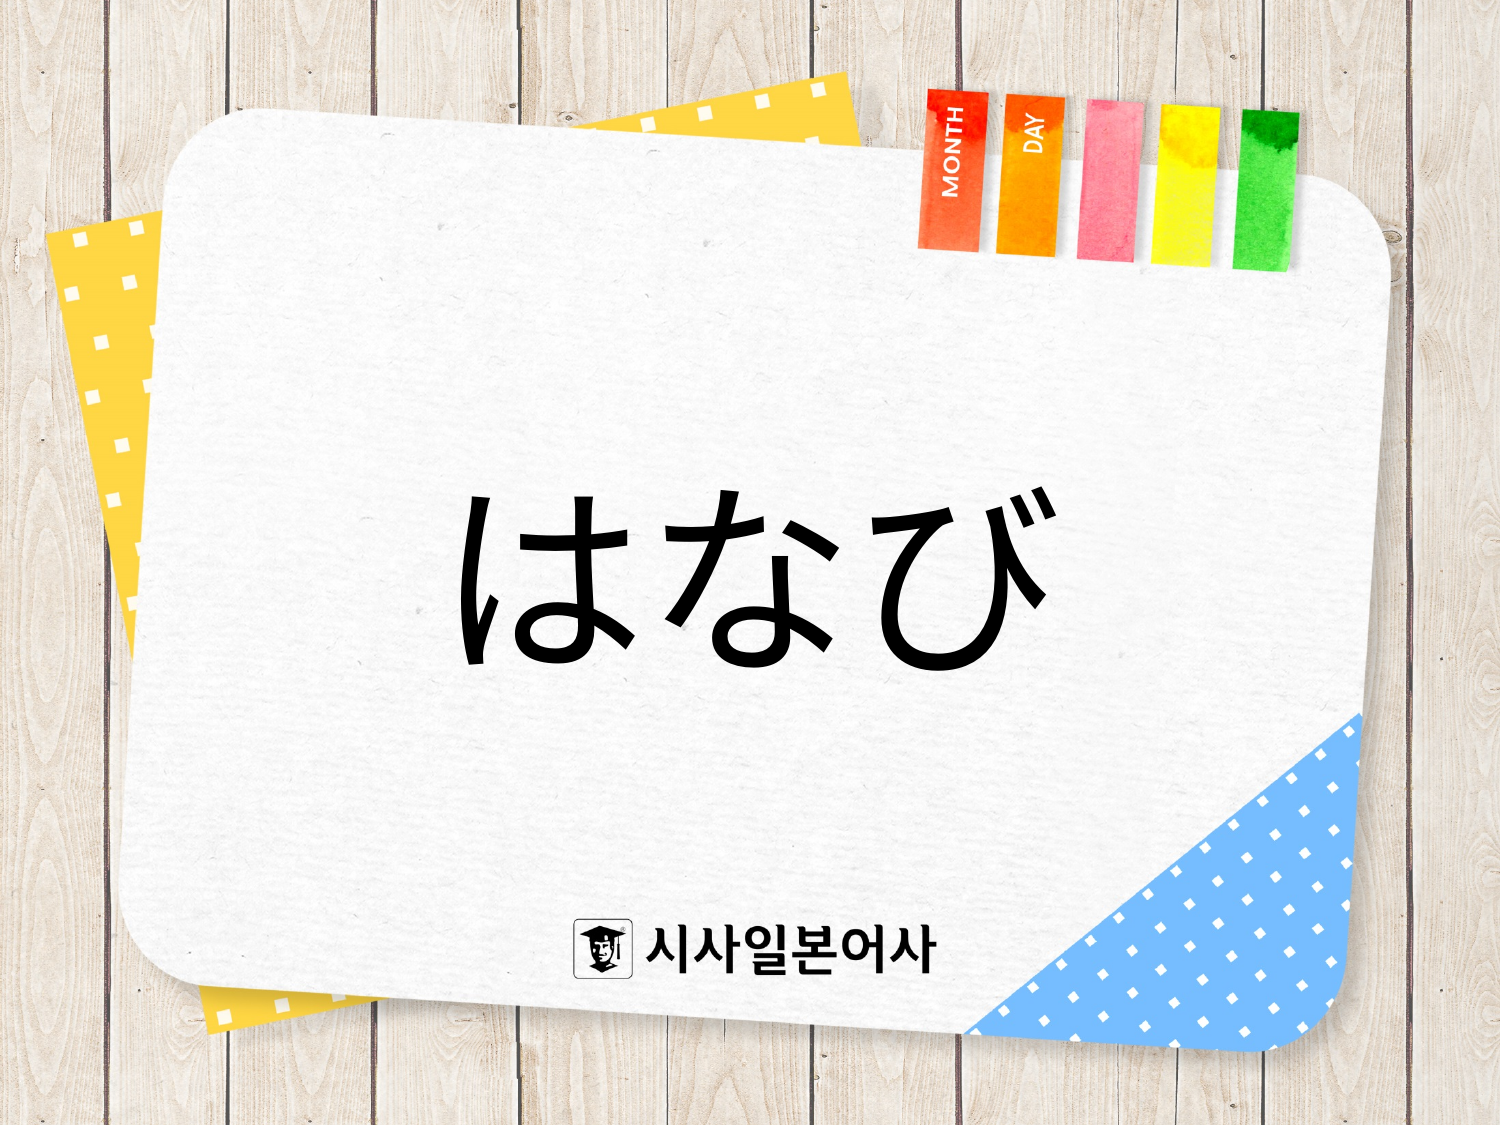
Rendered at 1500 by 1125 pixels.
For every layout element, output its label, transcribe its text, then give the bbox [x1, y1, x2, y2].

title はなび [75, 338, 1425, 811]
picture [0, 0, 1500, 1125]
